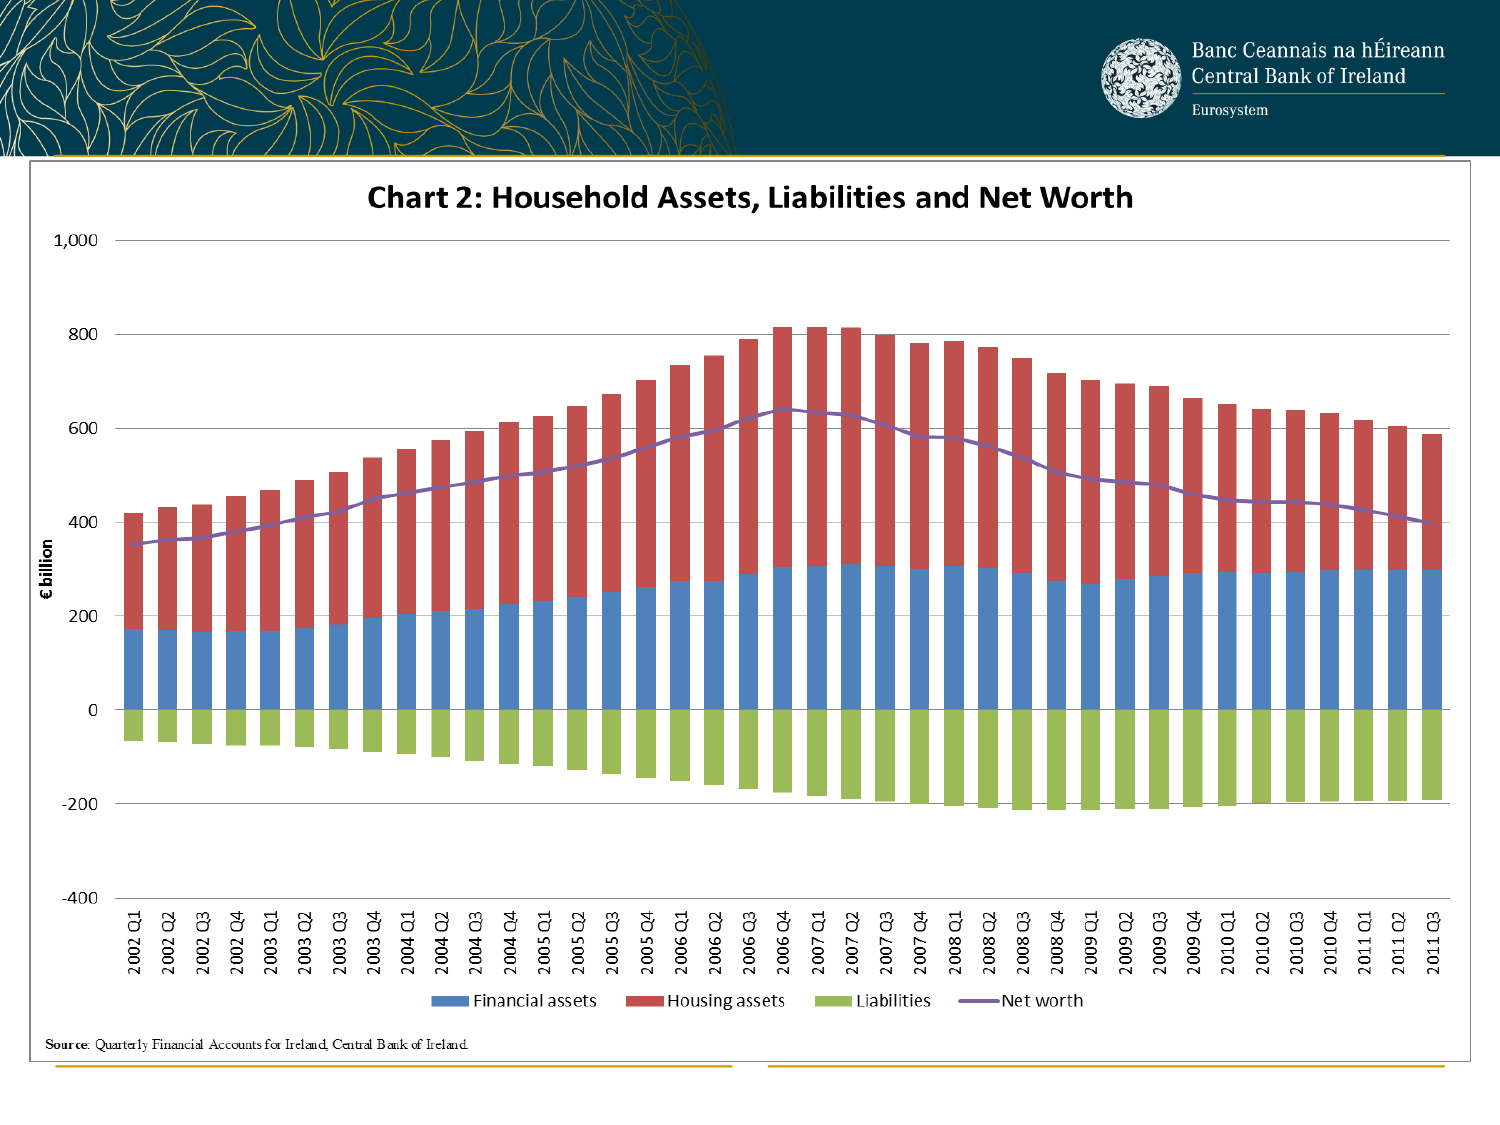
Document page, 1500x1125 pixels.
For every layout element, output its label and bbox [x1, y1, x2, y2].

picture [84, 41, 91, 47]
picture [97, 103, 104, 112]
picture [717, 103, 723, 120]
picture [0, 142, 1500, 1125]
picture [17, 48, 27, 60]
picture [177, 70, 183, 77]
picture [1102, 39, 1181, 117]
picture [318, 55, 327, 60]
picture [691, 102, 697, 113]
picture [158, 36, 165, 44]
picture [1412, 49, 1419, 57]
picture [473, 40, 477, 50]
picture [509, 82, 513, 93]
picture [625, 63, 633, 83]
picture [164, 113, 172, 118]
picture [502, 125, 515, 129]
picture [123, 116, 129, 131]
picture [284, 106, 294, 116]
picture [577, 120, 581, 143]
